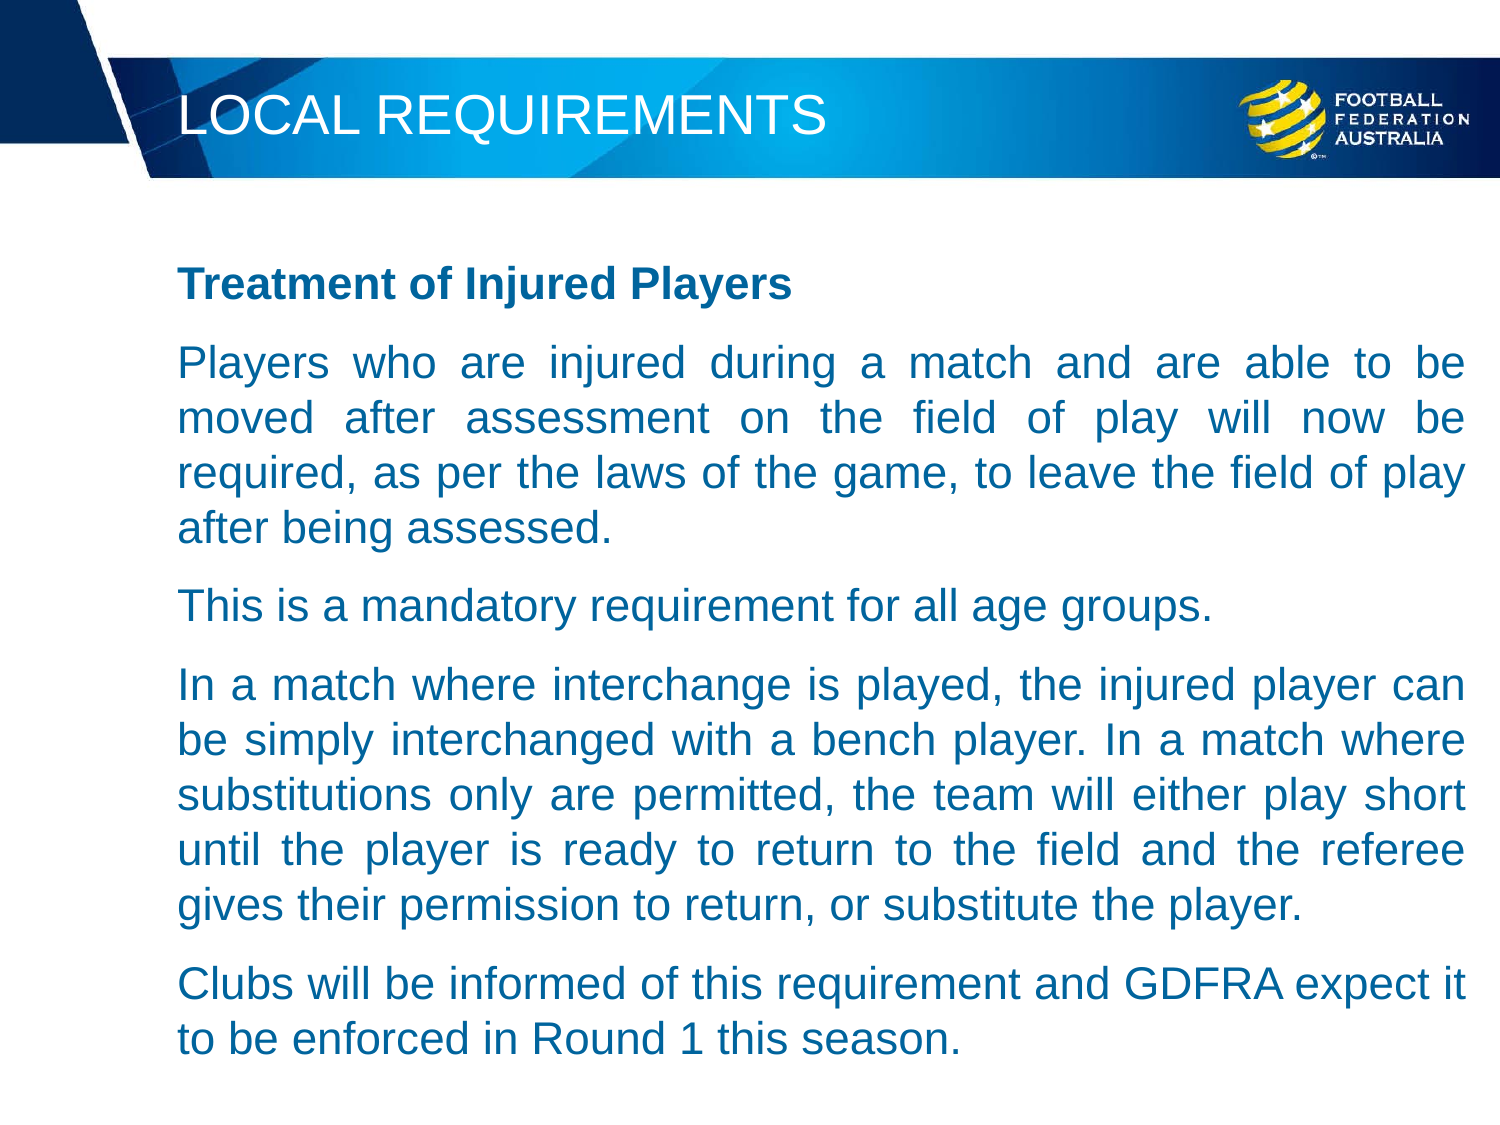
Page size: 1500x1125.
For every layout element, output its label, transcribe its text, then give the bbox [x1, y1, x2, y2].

title LOCAL REQUIREMENTS [176, 74, 1211, 149]
list Treatment of Injured Players Players who are injured during a match and are able to be moved after assessment on the field of play will now be required, as per the laws of the game, to leave the field of play after being assessed. This is a mandatory requirement for all age groups. In a match where interchange is played, the injured player can be simply interchanged with a bench player. In a match where substitutions only are permitted, the team will either play short until the player is ready to return to the field and the referee gives their permission to return, or substitute the player. Clubs will be informed of this requirement and GDFRA expect it to be enforced in Round 1 this season. [176, 253, 1468, 1111]
picture [0, 0, 1500, 208]
